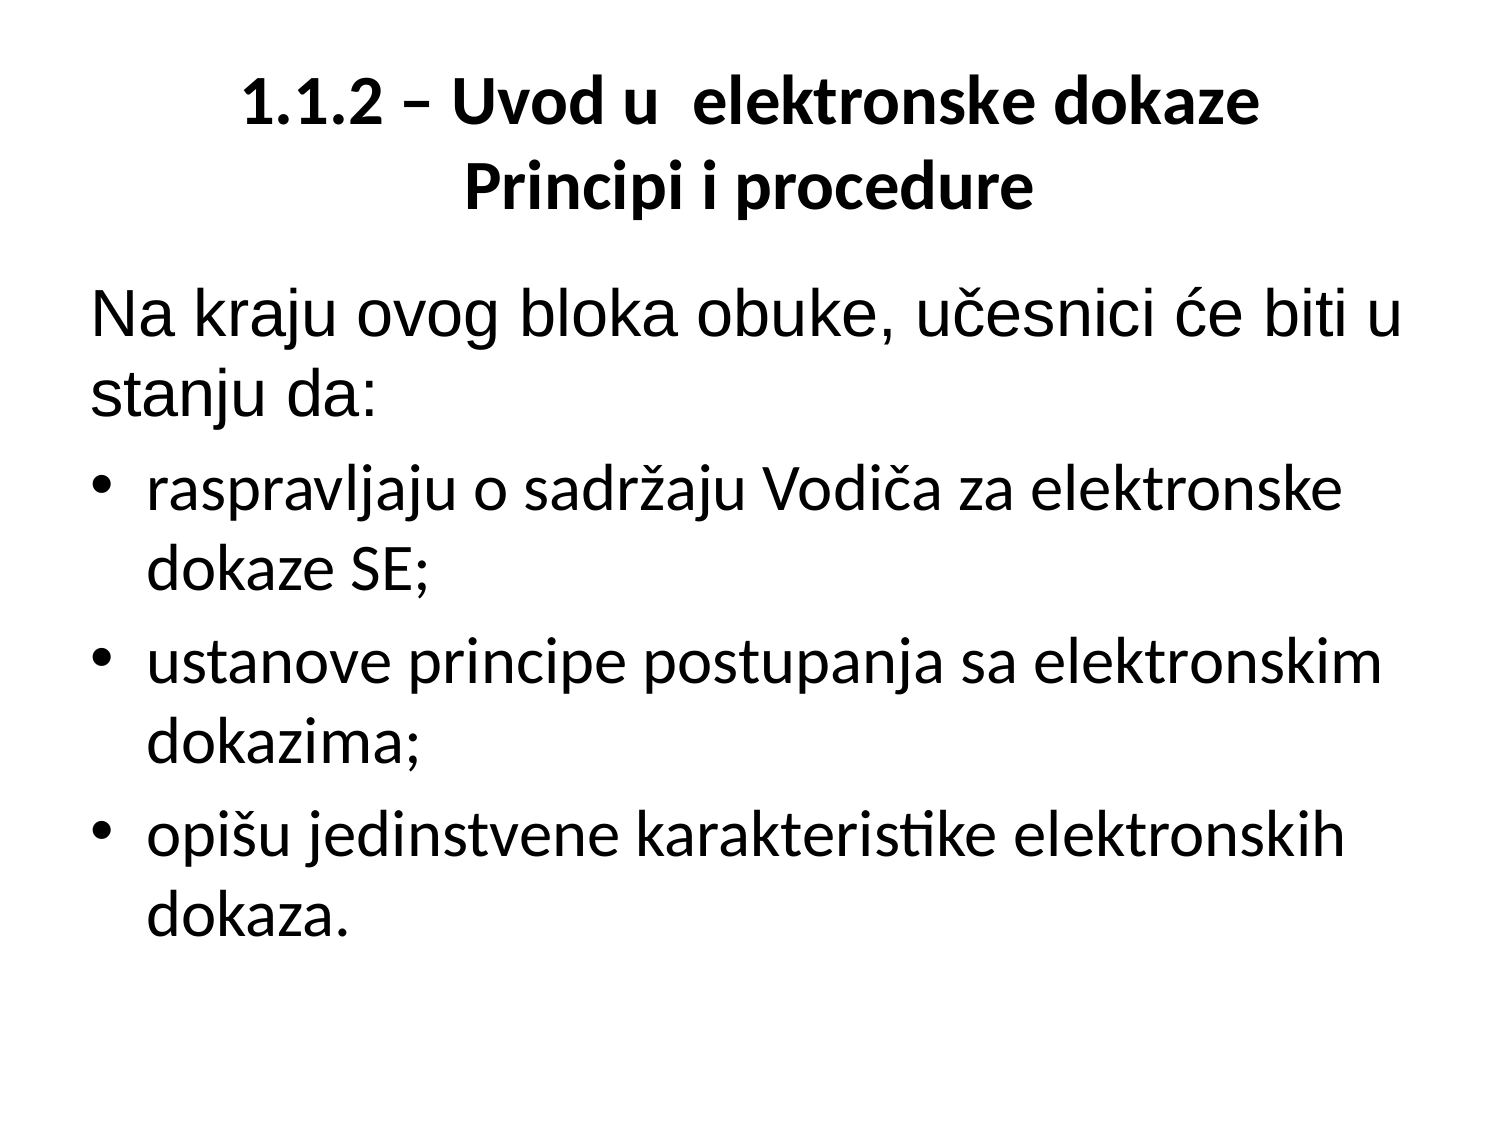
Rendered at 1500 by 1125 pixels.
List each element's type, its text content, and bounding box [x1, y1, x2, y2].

list Na kraju ovog bloka obuke, učesnici će biti u stanju da: raspravljaju o sadržaju Vodiča za elektronske dokaze SE; ustanove principe postupanja sa elektronskim dokazima; opišu jedinstvene karakteristike elektronskih dokaza. [74, 262, 1426, 1042]
title 1.1.2 – Uvod u elektronske dokaze Principi i procedure [74, 44, 1426, 233]
